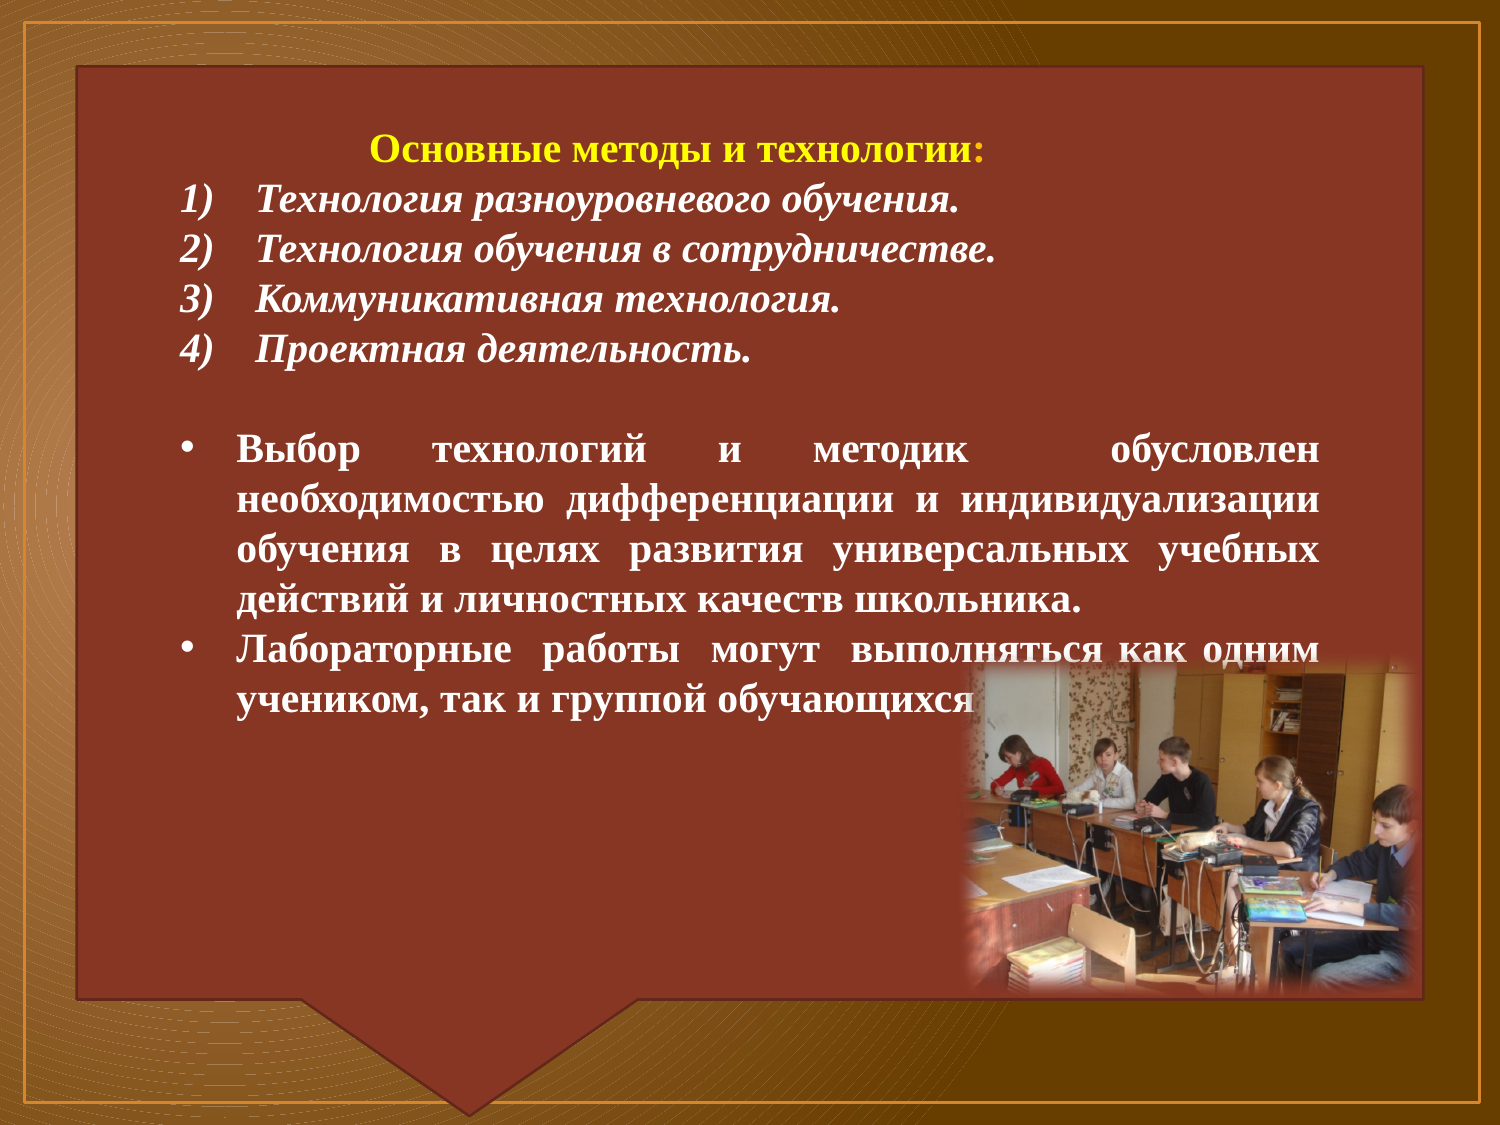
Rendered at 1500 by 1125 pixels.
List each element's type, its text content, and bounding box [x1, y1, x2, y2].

text_box Основные методы и технологии: Технология разноуровневого обучения. Технология обучения в сотрудничестве. Коммуникативная технология. Проектная деятельность. Выбор технологий и методик обусловлен необходимостью дифференциации и индивидуализации обучения в целях развития универсальных учебных действий и личностных качеств школьника. Лабораторные работы могут выполняться как одним учеником, так и группой обучающихся [165, 113, 1335, 729]
text_box [75, 65, 1425, 1118]
picture [956, 648, 1424, 1000]
